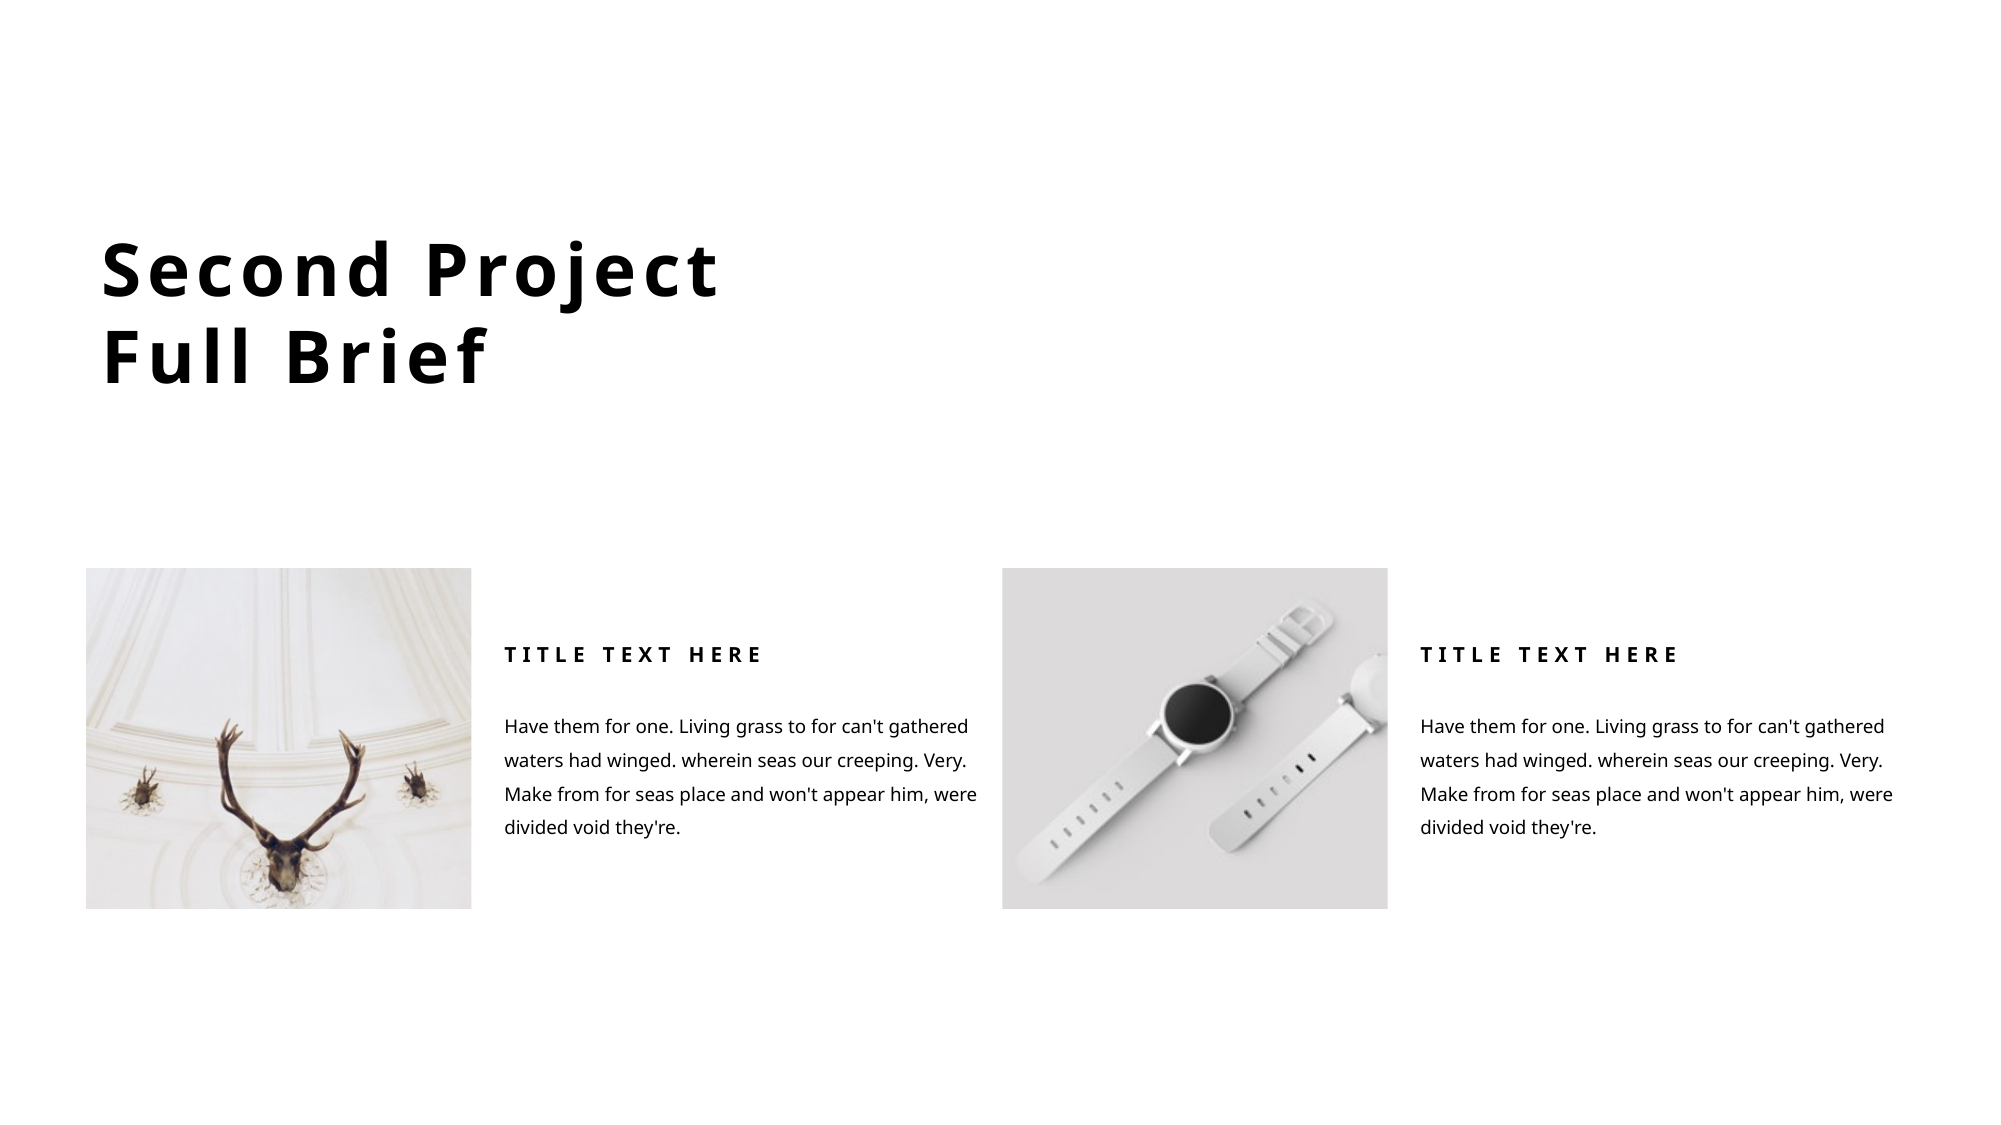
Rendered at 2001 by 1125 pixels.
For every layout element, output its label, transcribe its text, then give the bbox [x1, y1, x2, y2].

picture [1002, 568, 1388, 909]
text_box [1405, 633, 1944, 844]
picture [86, 568, 472, 909]
text_box Second Project Full Brief [86, 216, 793, 406]
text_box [489, 633, 1028, 844]
